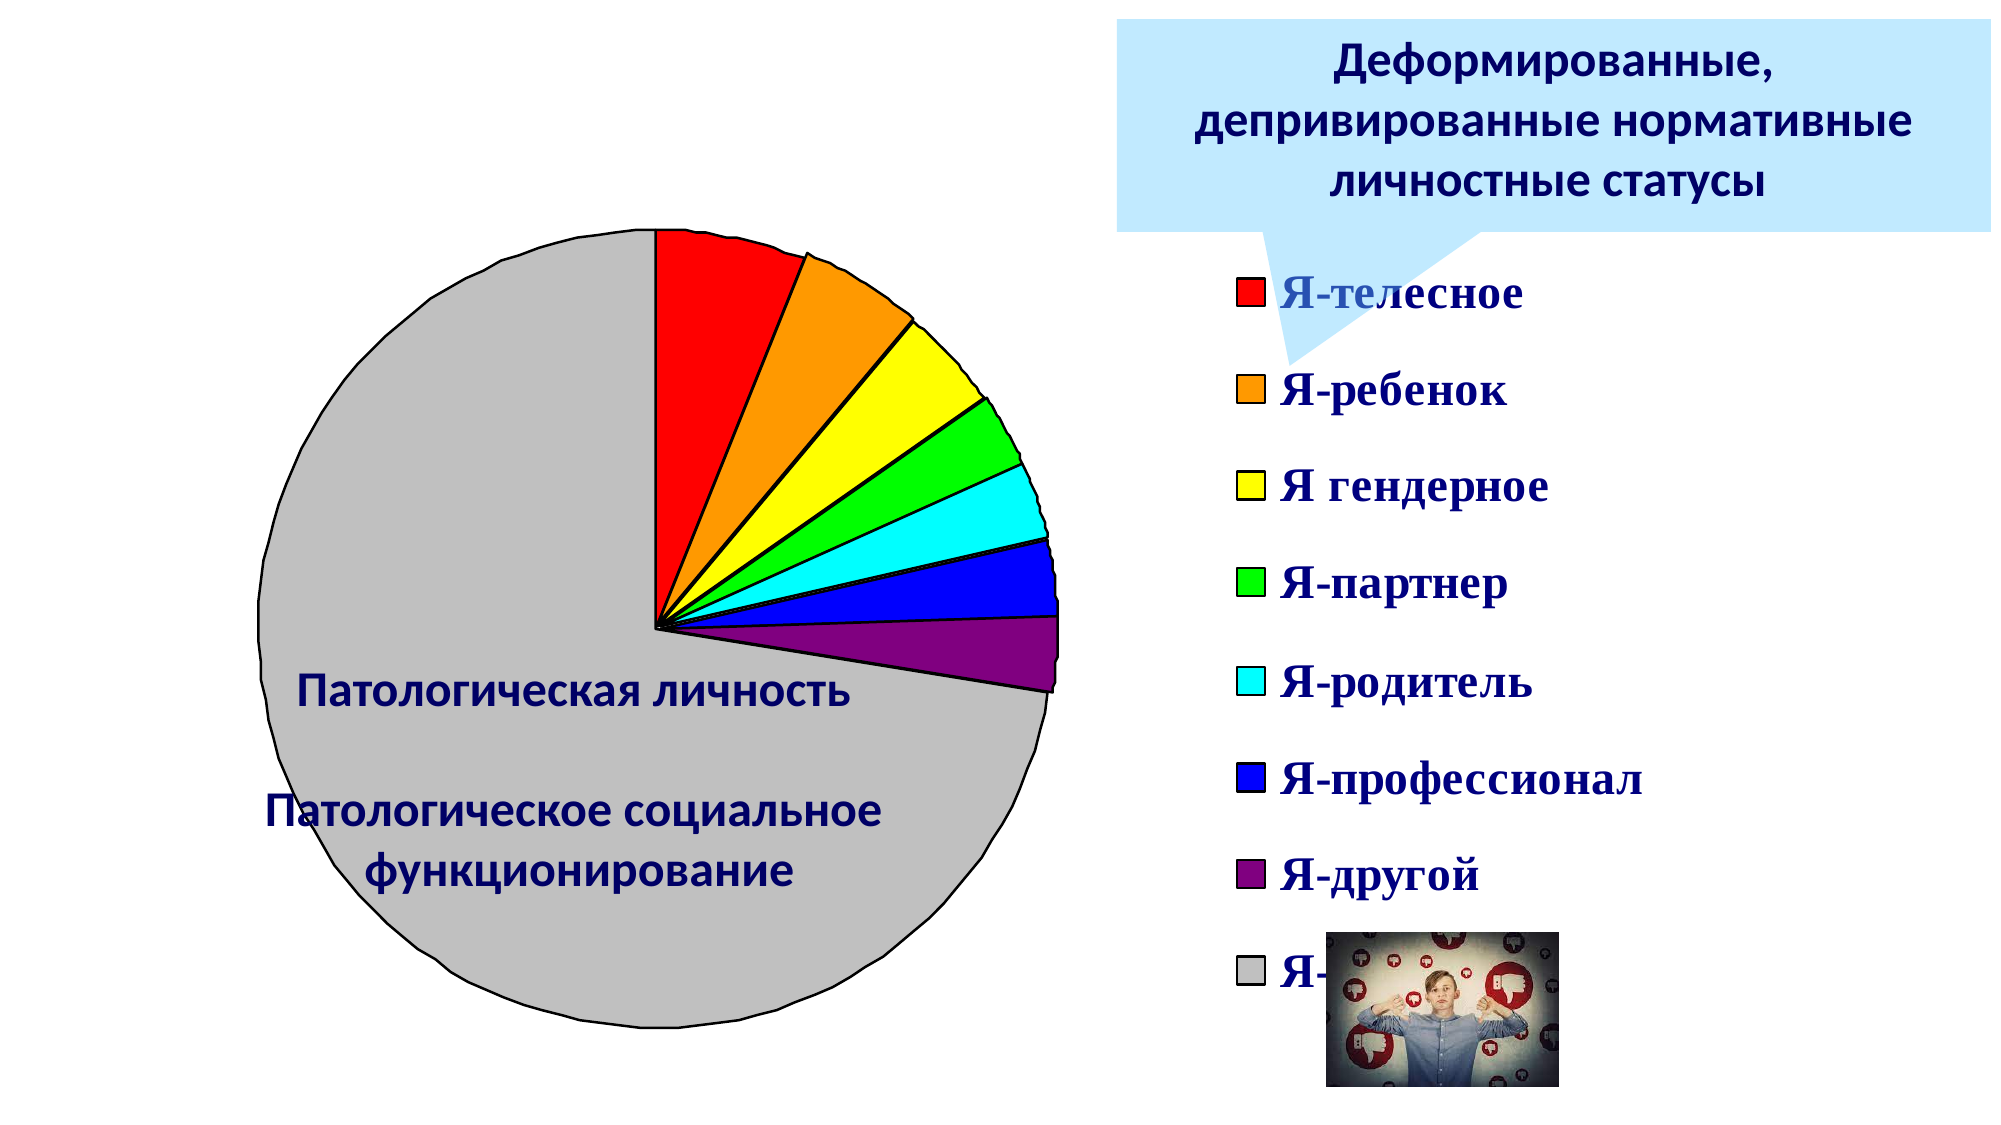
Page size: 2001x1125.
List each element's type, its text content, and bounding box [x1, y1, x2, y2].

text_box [202, 212, 1703, 1054]
text_box Деформированные, депривированные нормативные личностные статусы [1116, 19, 1991, 232]
picture [1326, 932, 1559, 1087]
